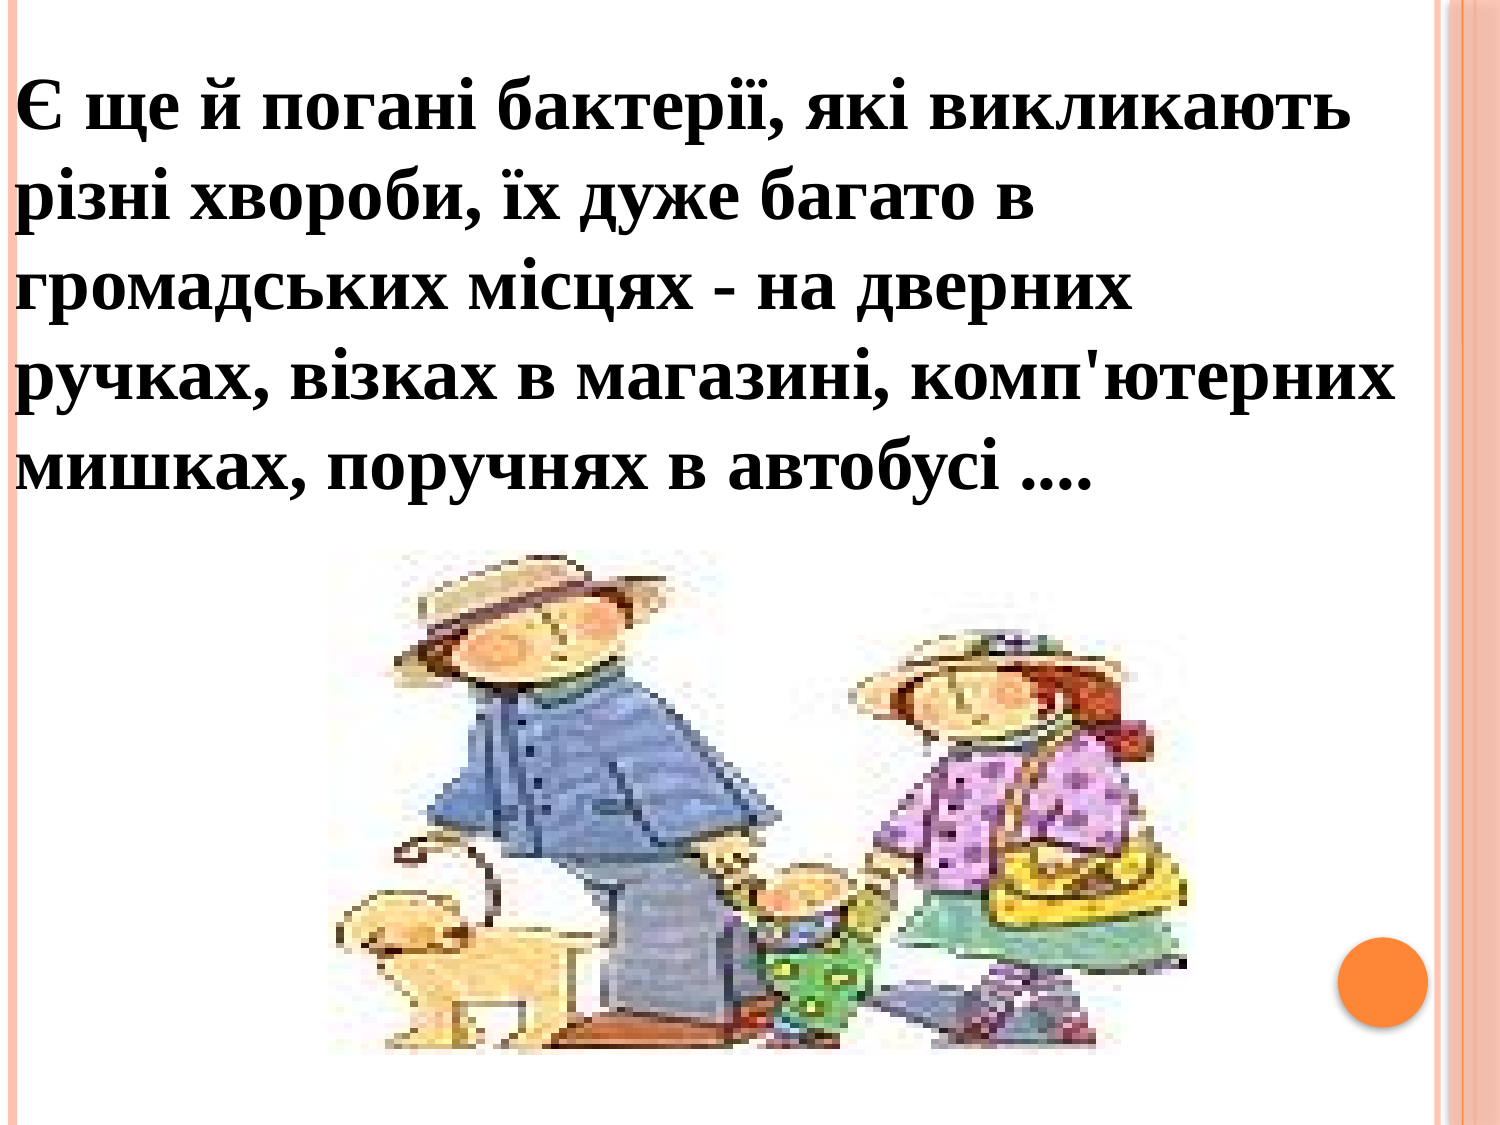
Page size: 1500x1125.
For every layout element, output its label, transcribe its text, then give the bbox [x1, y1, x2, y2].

text_box Є ще й погані бактерії, які викликають різні хвороби, їх дуже багато в громадських місцях - на дверних ручках, візках в магазині, комп'ютерних мишках, поручнях в автобусі .... [0, 46, 1418, 512]
picture [327, 550, 1196, 1056]
